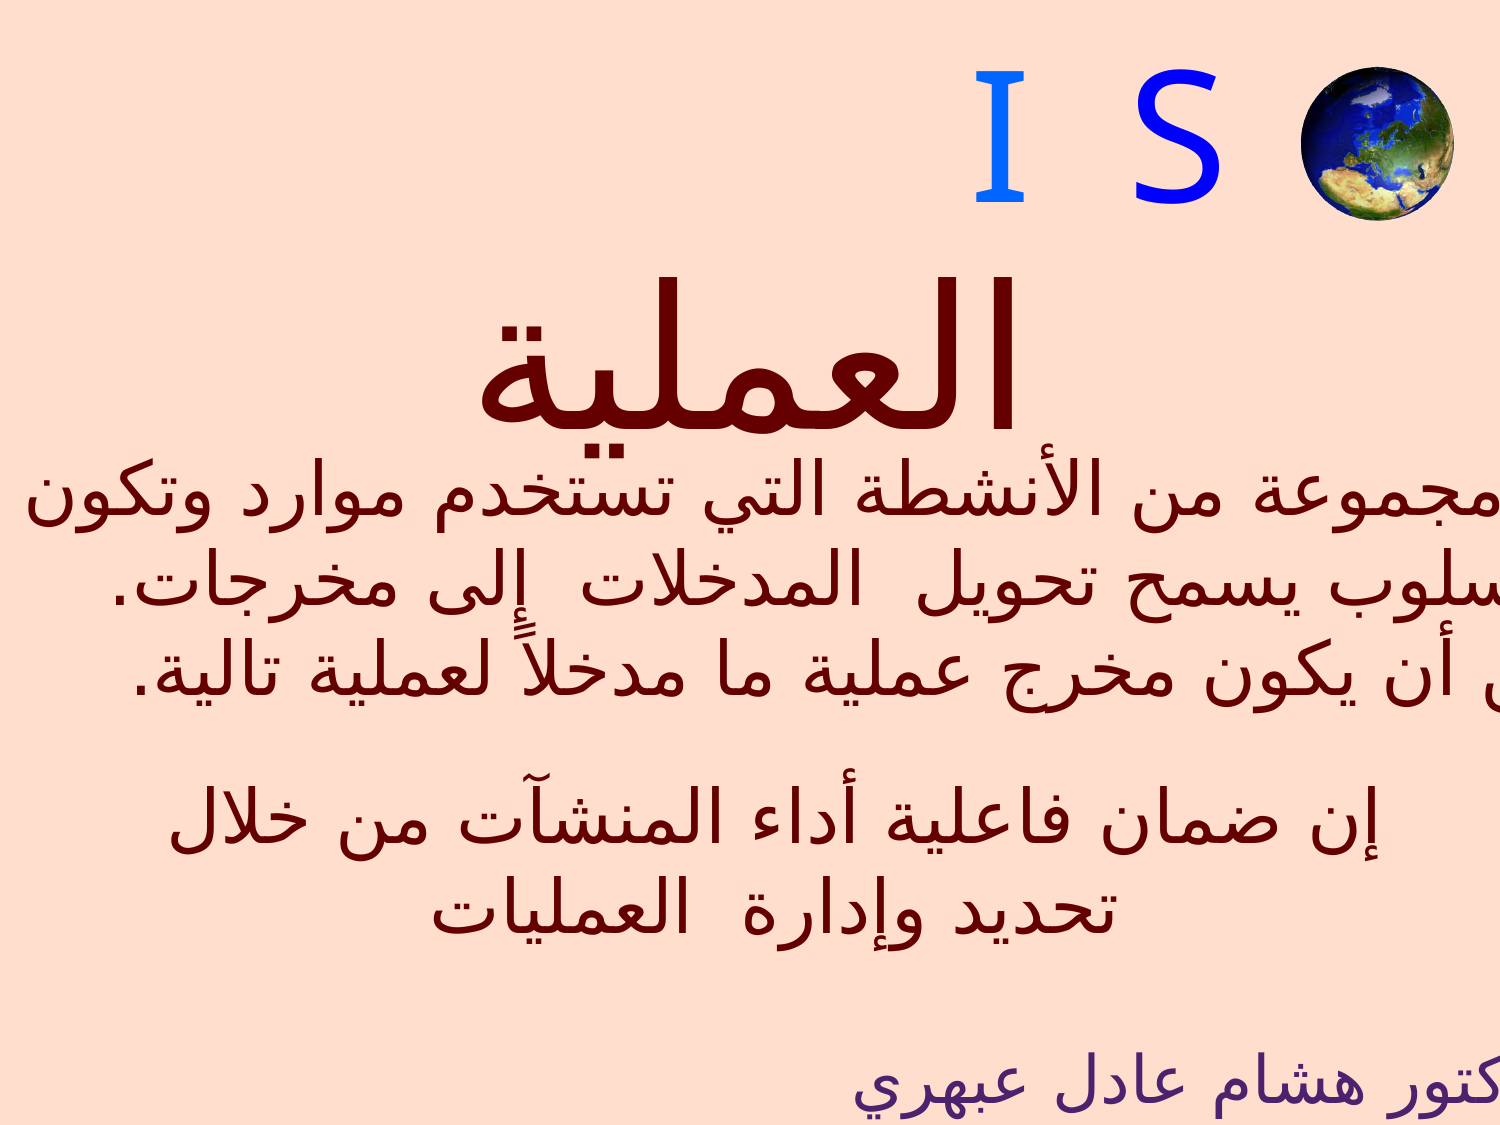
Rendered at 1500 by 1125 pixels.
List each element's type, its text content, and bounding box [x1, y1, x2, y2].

text_box [0, 0, 1500, 222]
text_box العملية هي مجموعة من الأنشطة التي تستخدم موارد وتكون إدارة هذه الأنشطة بأسلوب يسمح تحويل المدخلات إلى مخرجات. ومن الممكن أن يكون مخرج عملية ما مدخلاً لعملية تالية. [0, 433, 1500, 719]
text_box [948, 11, 1481, 250]
text_box العملية [0, 222, 1500, 433]
text_box [0, 719, 1500, 1125]
text_box إن ضمان فاعلية أداء المنشآت من خلال تحديد وإدارة العمليات [70, 761, 1480, 957]
text_box الدكتور هشام عادل عبهري [836, 1029, 1500, 1124]
